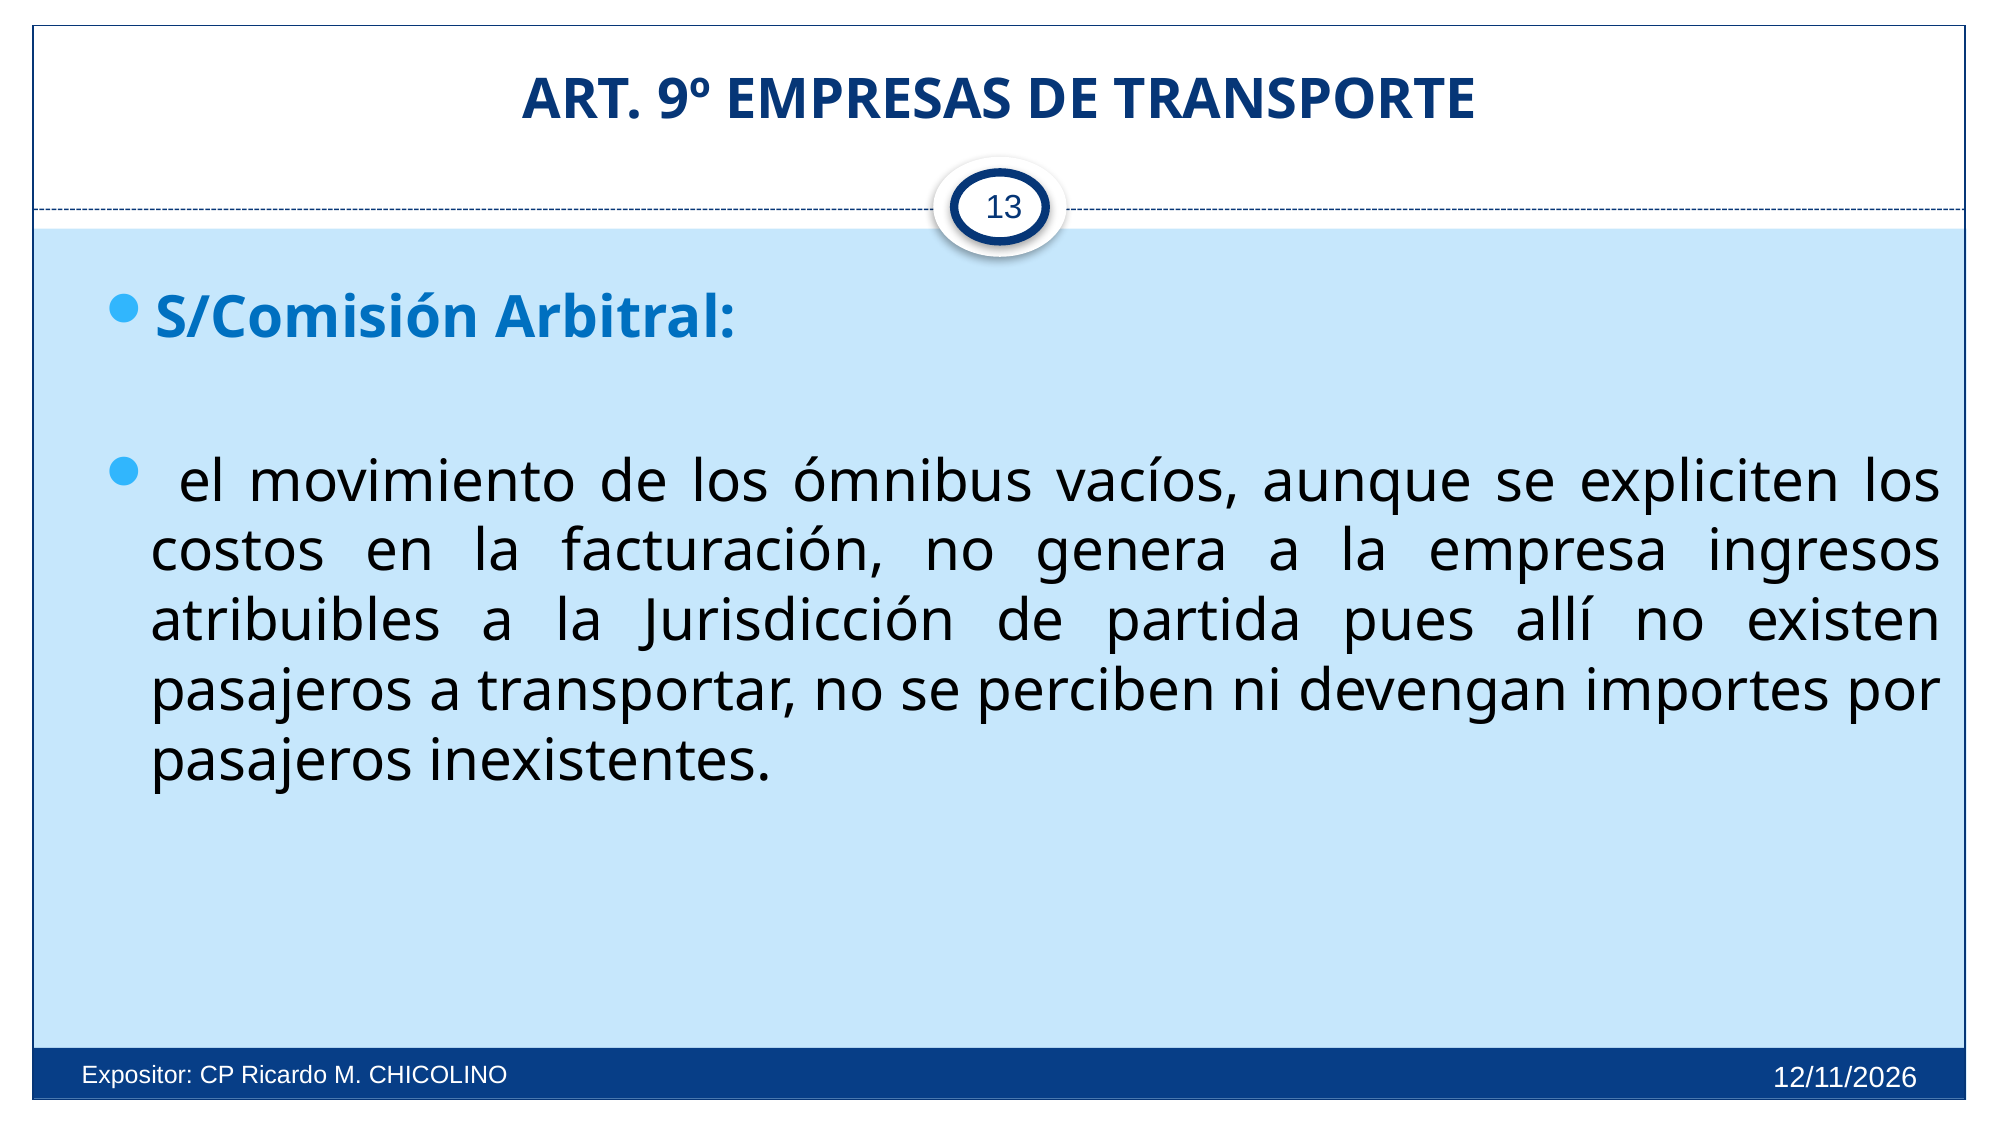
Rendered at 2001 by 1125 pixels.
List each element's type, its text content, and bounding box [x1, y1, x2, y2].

footer Expositor: CP Ricardo M. CHICOLINO [66, 1051, 850, 1112]
title ART. 9º EMPRESAS DE TRANSPORTE [324, 54, 1675, 138]
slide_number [1266, 1050, 1933, 1111]
list S/Comisión Arbitral: el movimiento de los ómnibus vacíos, aunque se expliciten los costos en la facturación, no genera a la empresa ingresos atribuibles a la Jurisdicción de partida pues allí no existen pasajeros a transportar, no se perciben ni devengan importes por pasajeros inexistentes. [90, 272, 1957, 1006]
slide_number 13 [954, 168, 1055, 241]
